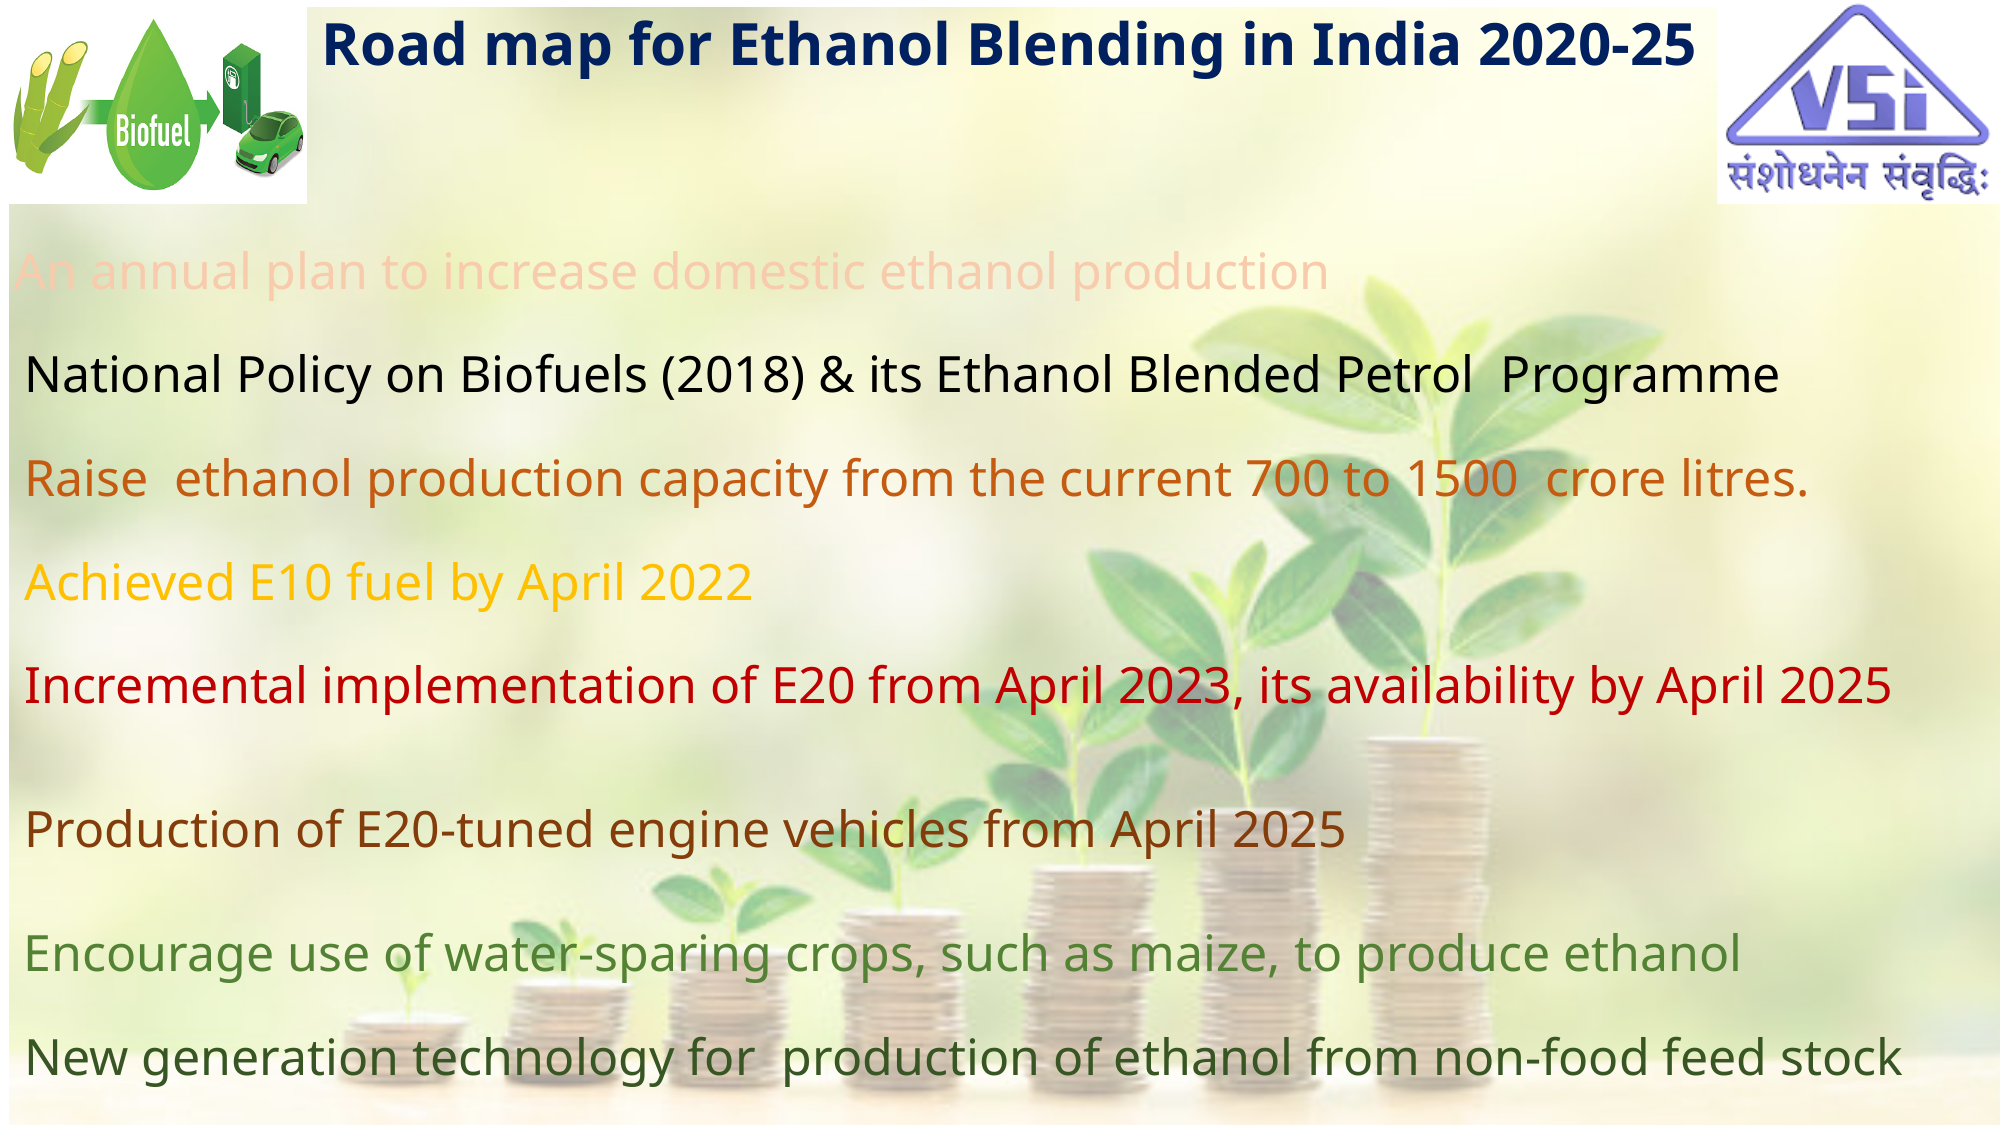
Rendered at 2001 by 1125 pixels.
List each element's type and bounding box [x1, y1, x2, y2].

picture [0, 0, 2000, 1125]
text_box [0, 231, 9, 307]
